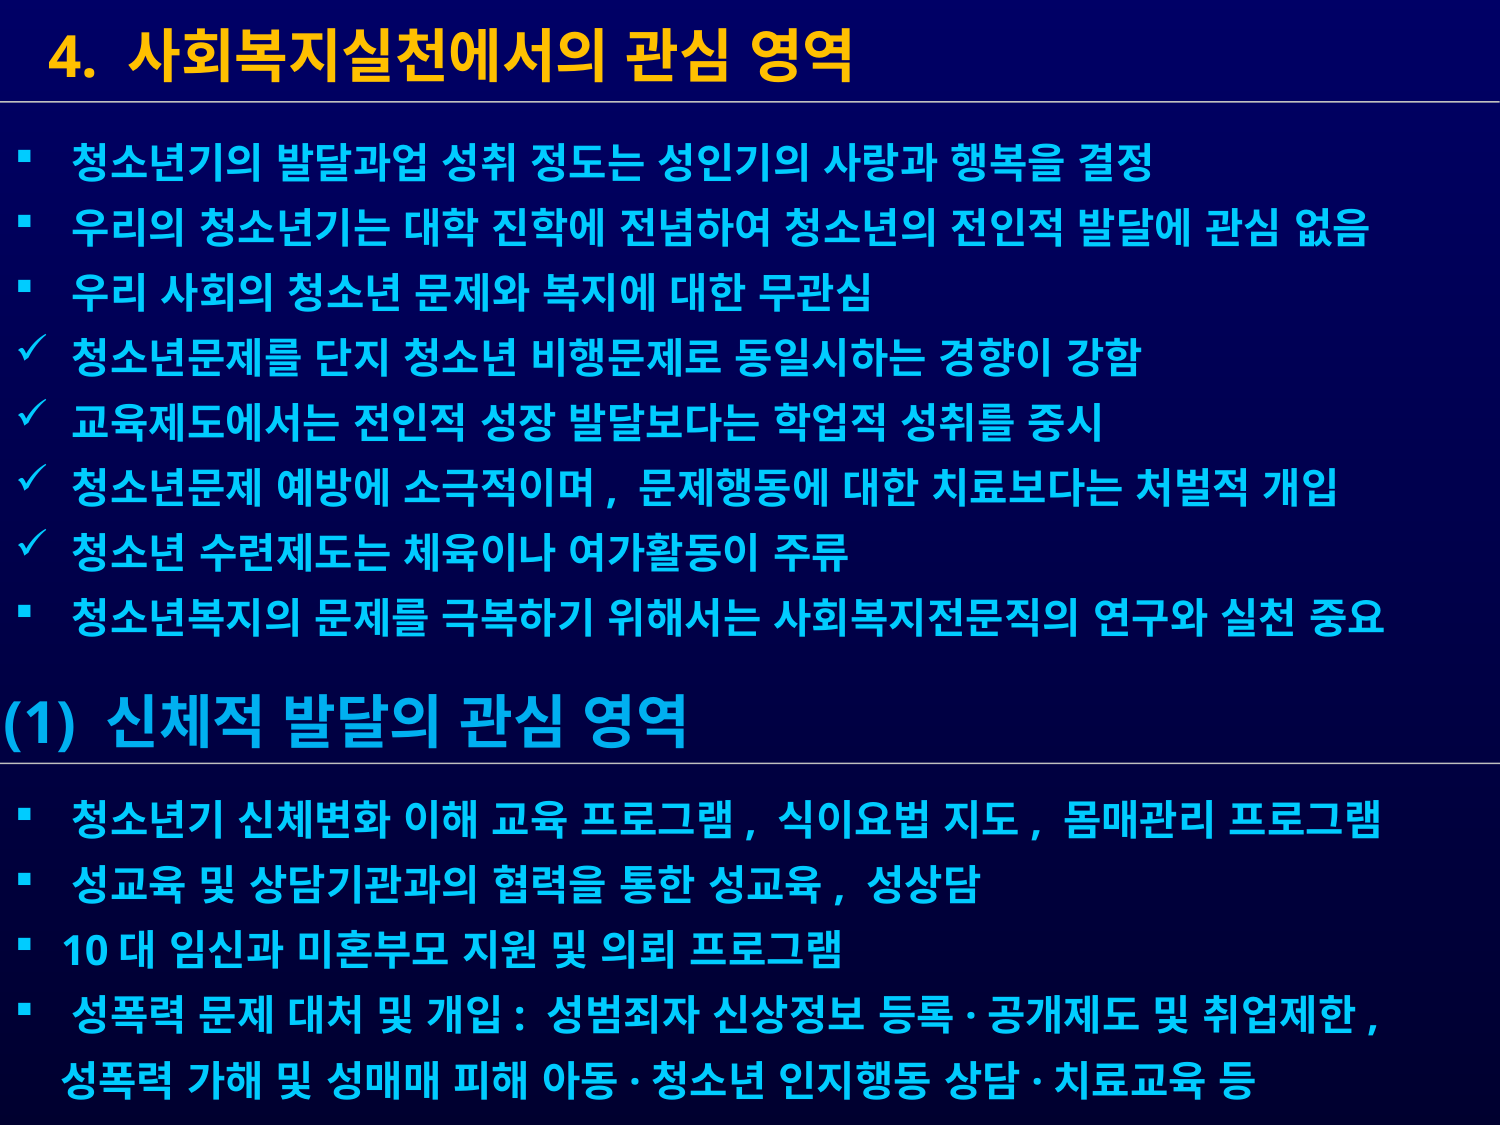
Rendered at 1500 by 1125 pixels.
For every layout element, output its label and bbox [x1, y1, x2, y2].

text_box [0, 11, 1500, 1107]
